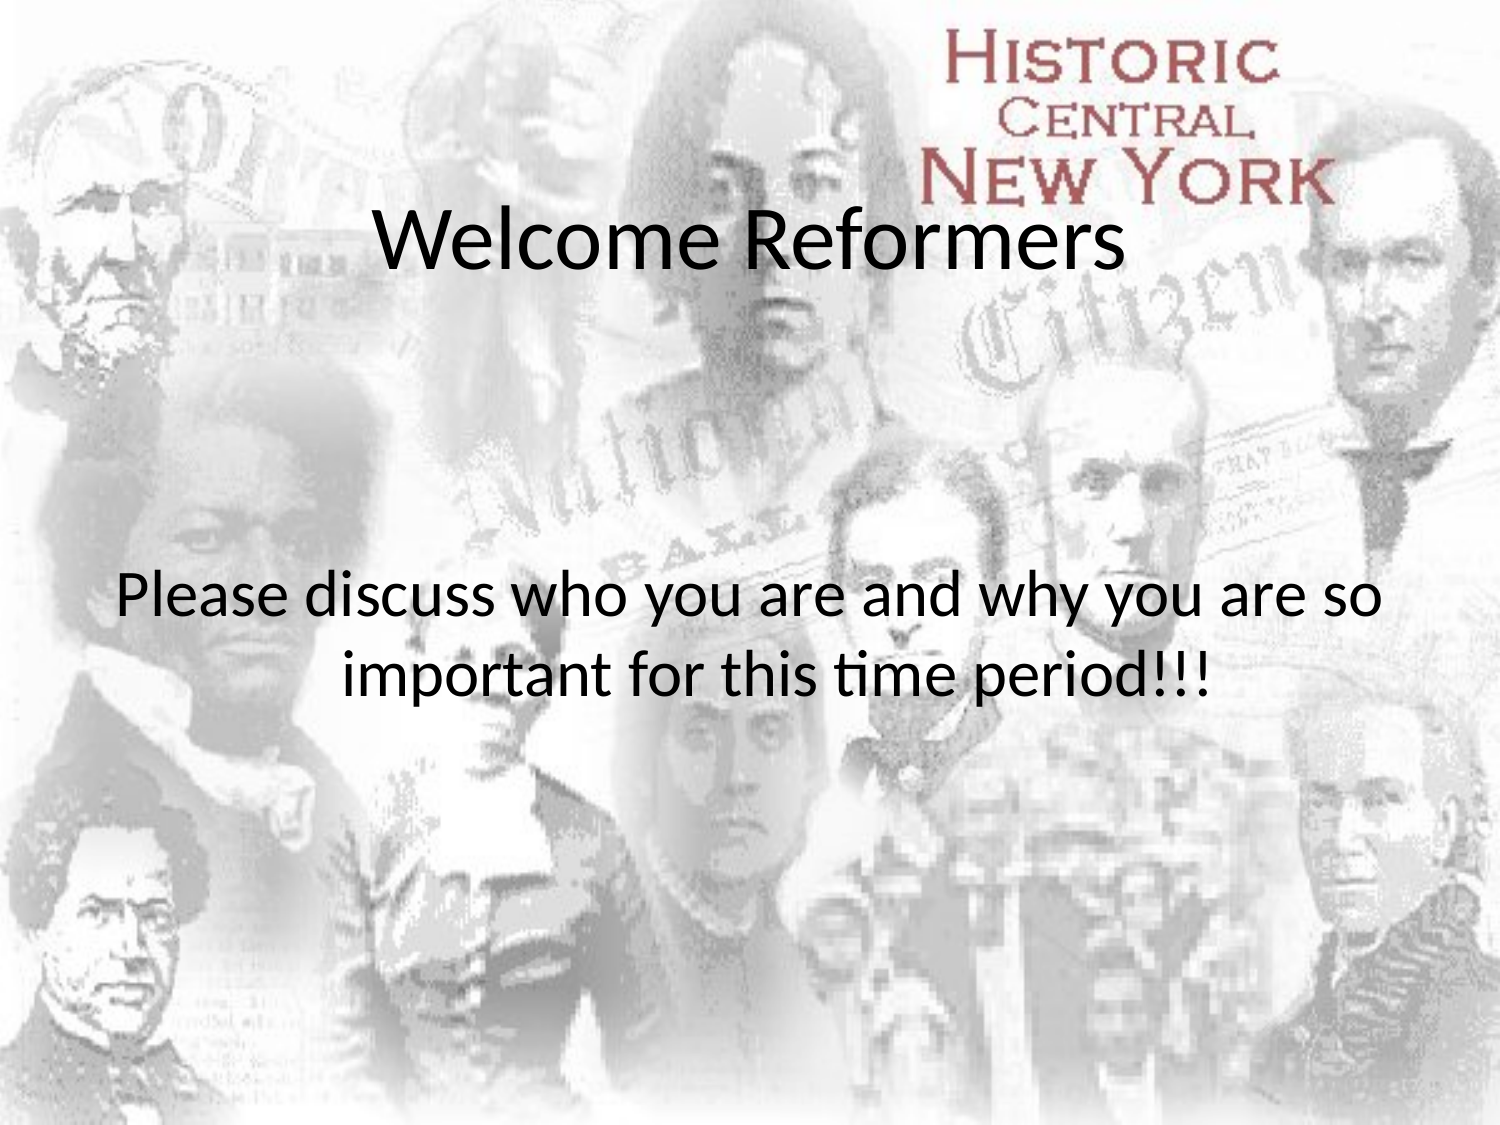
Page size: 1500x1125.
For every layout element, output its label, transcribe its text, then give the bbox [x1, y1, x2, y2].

title Welcome Reformers [75, 138, 1425, 262]
list Please discuss who you are and why you are so important for this time period!!! [75, 262, 1425, 1005]
